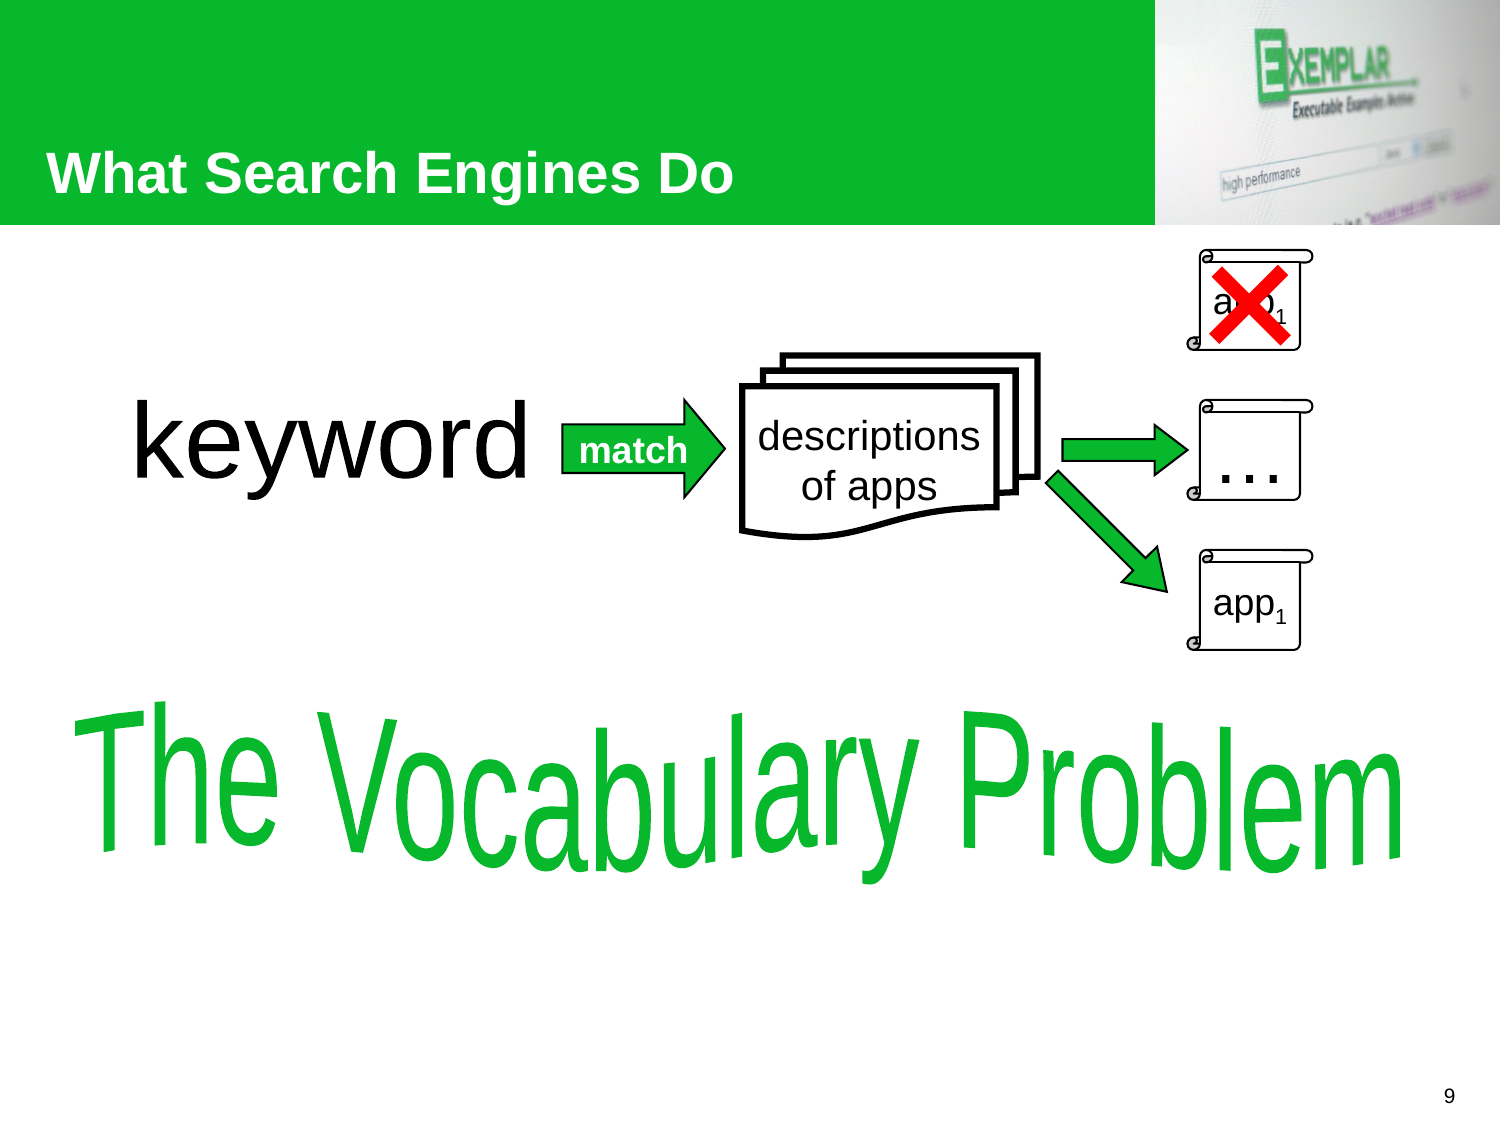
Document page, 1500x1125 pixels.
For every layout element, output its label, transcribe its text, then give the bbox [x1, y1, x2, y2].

title What Search Engines Do [30, 39, 1122, 213]
text_box match [562, 399, 725, 498]
picture [1155, 0, 1500, 225]
text_box descriptions of apps [742, 355, 1038, 538]
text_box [1199, 257, 1298, 355]
text_box [1045, 470, 1167, 592]
text_box [1062, 425, 1182, 476]
slide_number 9 [1191, 1070, 1471, 1116]
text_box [1187, 249, 1313, 651]
